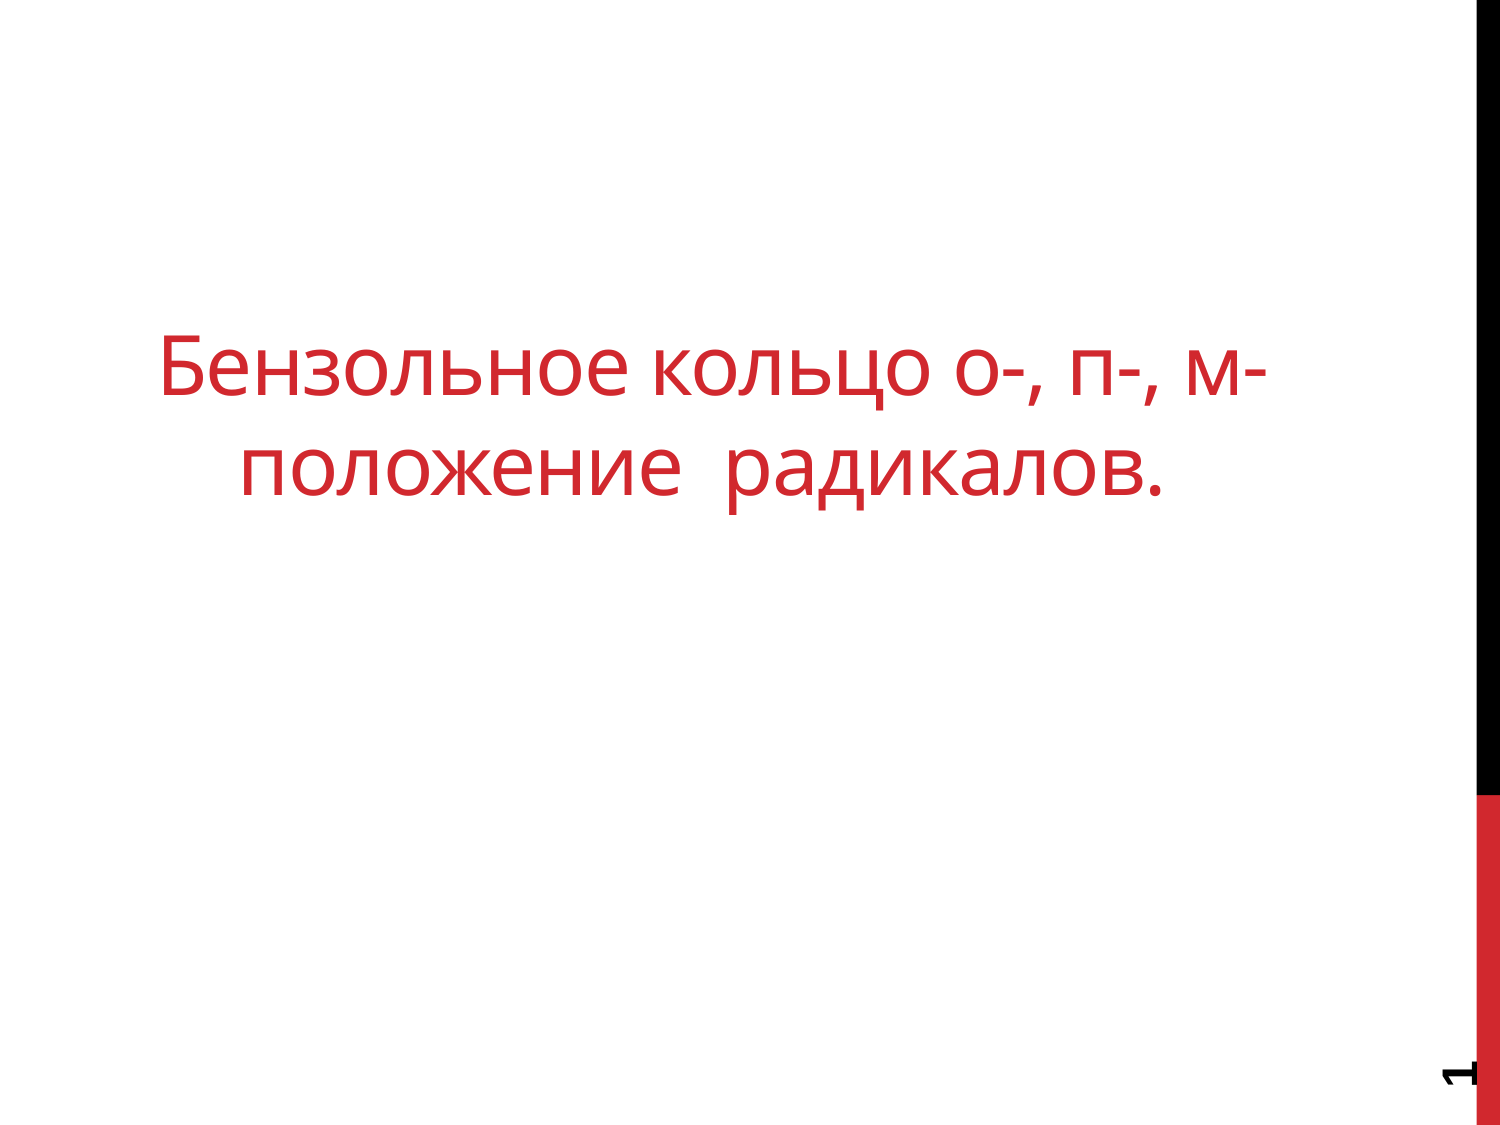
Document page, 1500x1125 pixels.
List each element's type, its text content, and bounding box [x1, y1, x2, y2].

title Бензольное кольцо о-, п-, м-положение радикалов. [75, 37, 1350, 788]
slide_number 1 [1427, 887, 1488, 1104]
